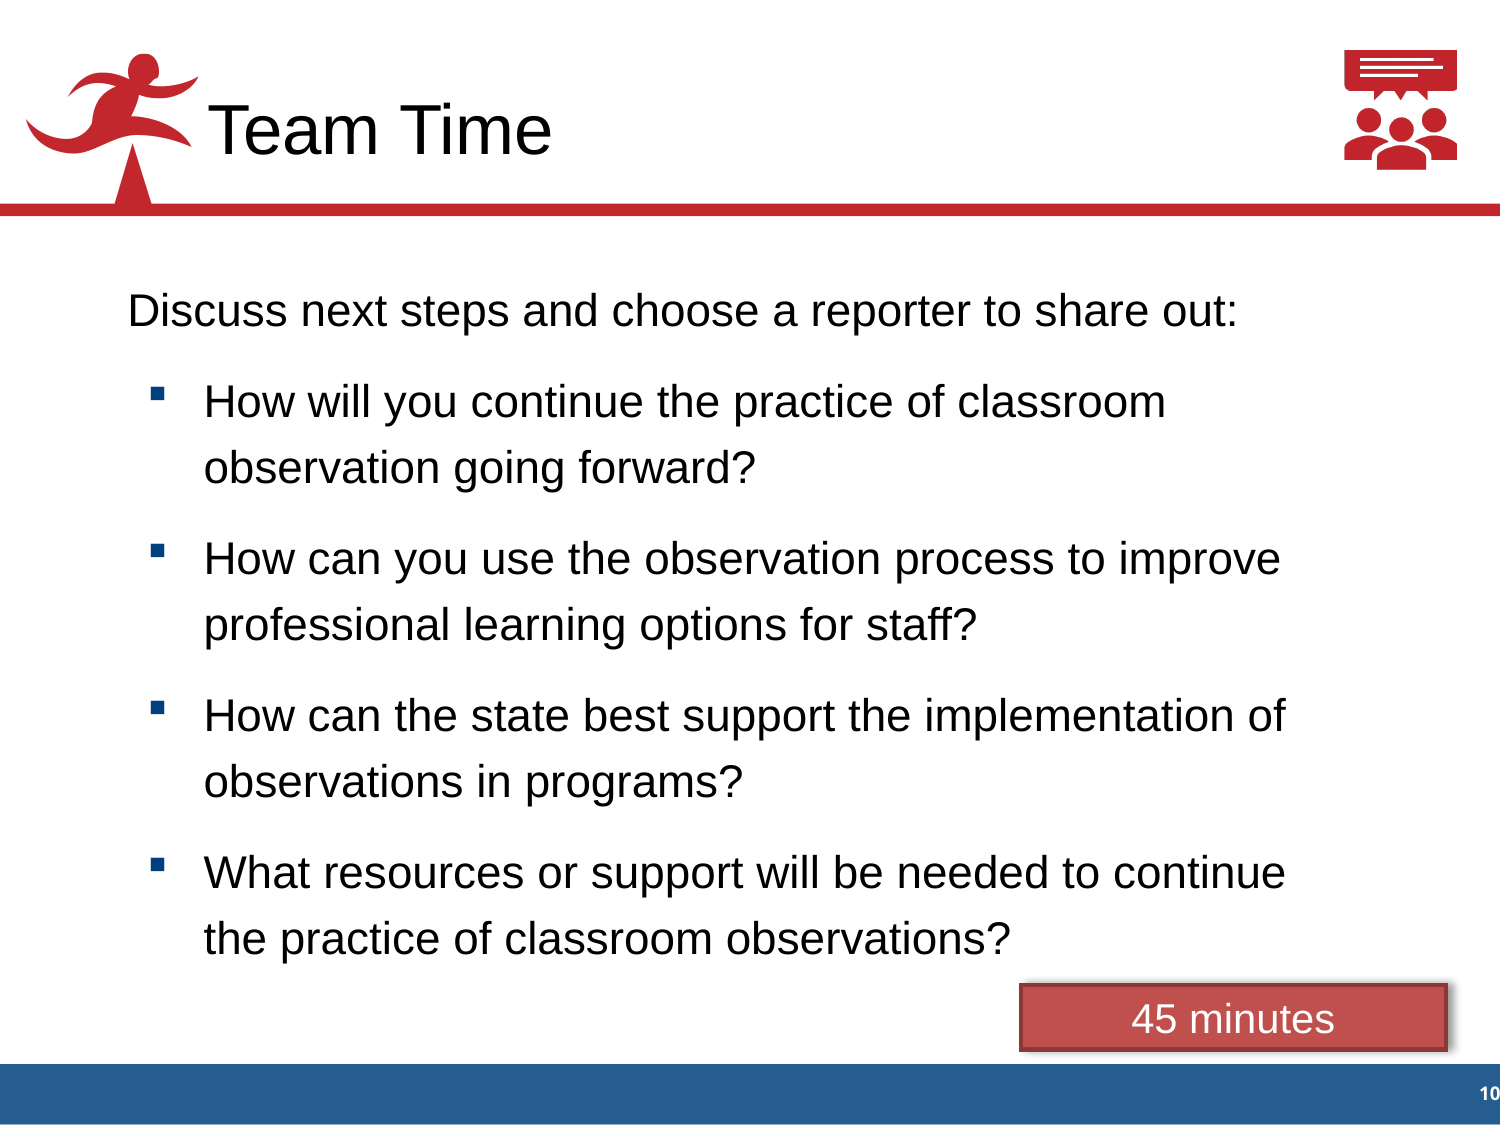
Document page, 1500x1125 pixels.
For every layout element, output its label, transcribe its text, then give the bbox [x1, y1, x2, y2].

list Discuss next steps and choose a reporter to share out: How will you continue the practice of classroom observation going forward? How can you use the observation process to improve professional learning options for staff? How can the state best support the implementation of observations in programs? What resources or support will be needed to continue the practice of classroom observations? [112, 262, 1370, 1075]
text_box 45 minutes [1020, 984, 1446, 1050]
title Team Time [192, 50, 1304, 177]
picture [0, 0, 1500, 1125]
